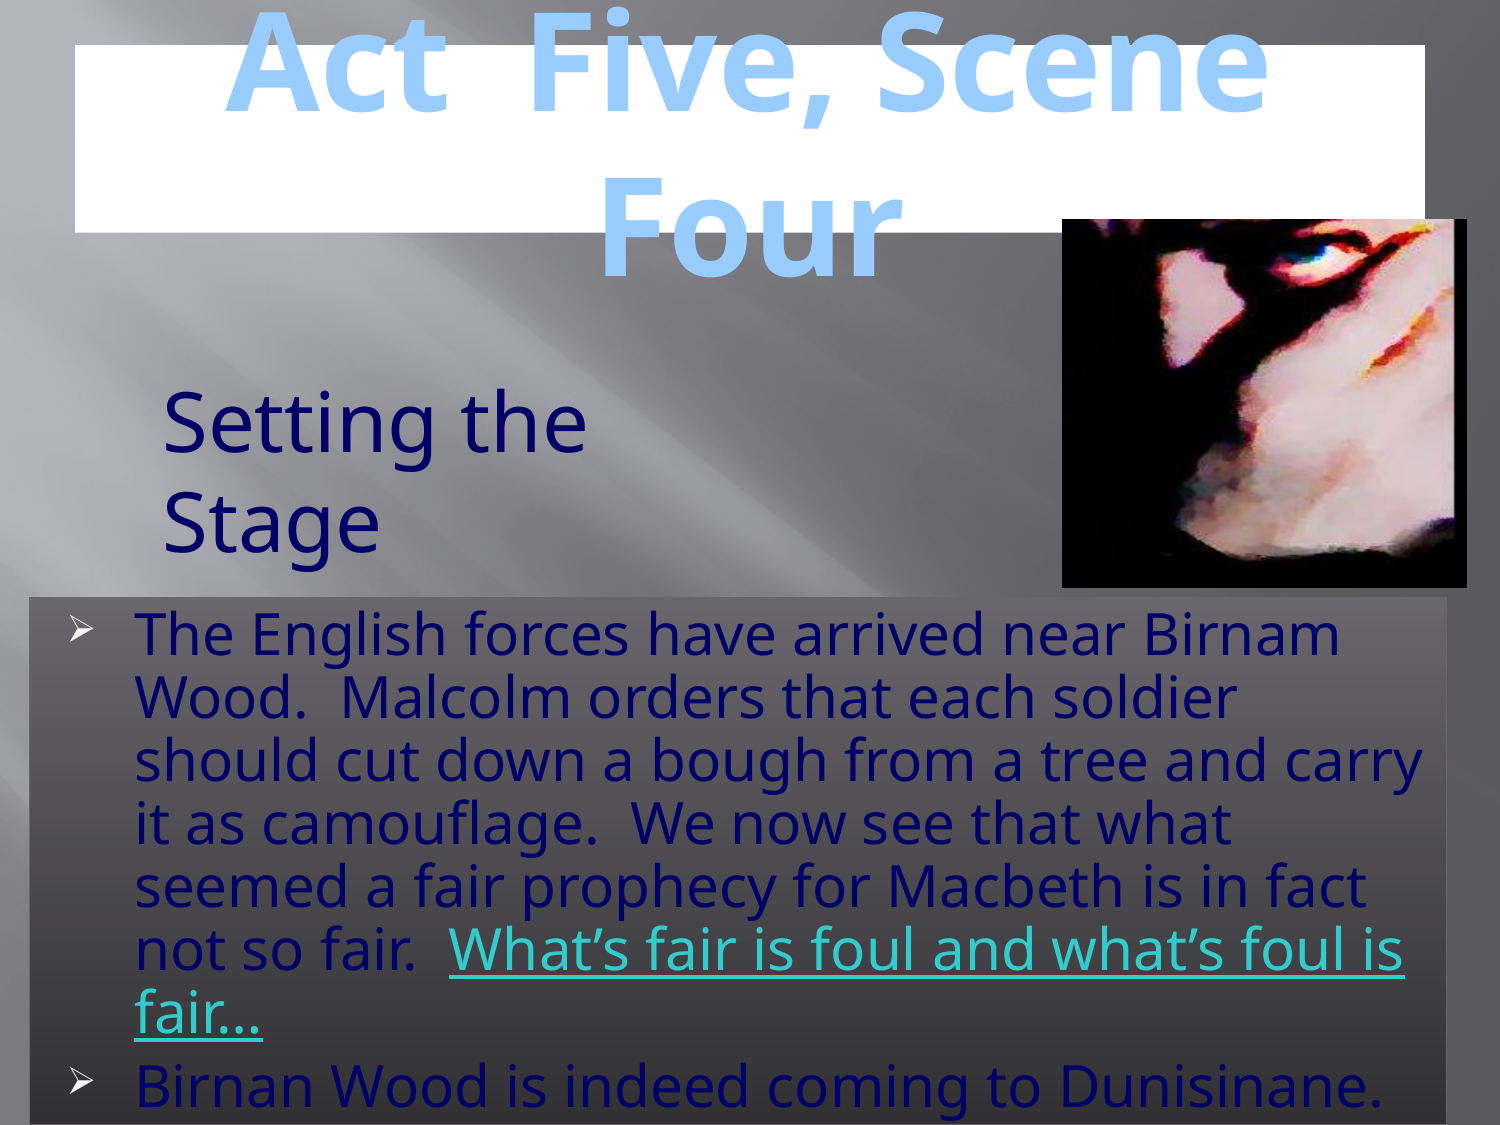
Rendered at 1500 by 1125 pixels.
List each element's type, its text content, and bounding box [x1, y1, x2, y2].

picture [1062, 219, 1467, 588]
list The English forces have arrived near Birnam Wood. Malcolm orders that each soldier should cut down a bough from a tree and carry it as camouflage. We now see that what seemed a fair prophecy for Macbeth is in fact not so fair. What’s fair is foul and what’s foul is fair… Birnan Wood is indeed coming to Dunisinane. Macbeth now has only one prophecy to depend on. [29, 597, 1447, 1125]
text_box Setting the Stage [147, 361, 833, 577]
title Act Five, Scene Four [75, 45, 1425, 233]
